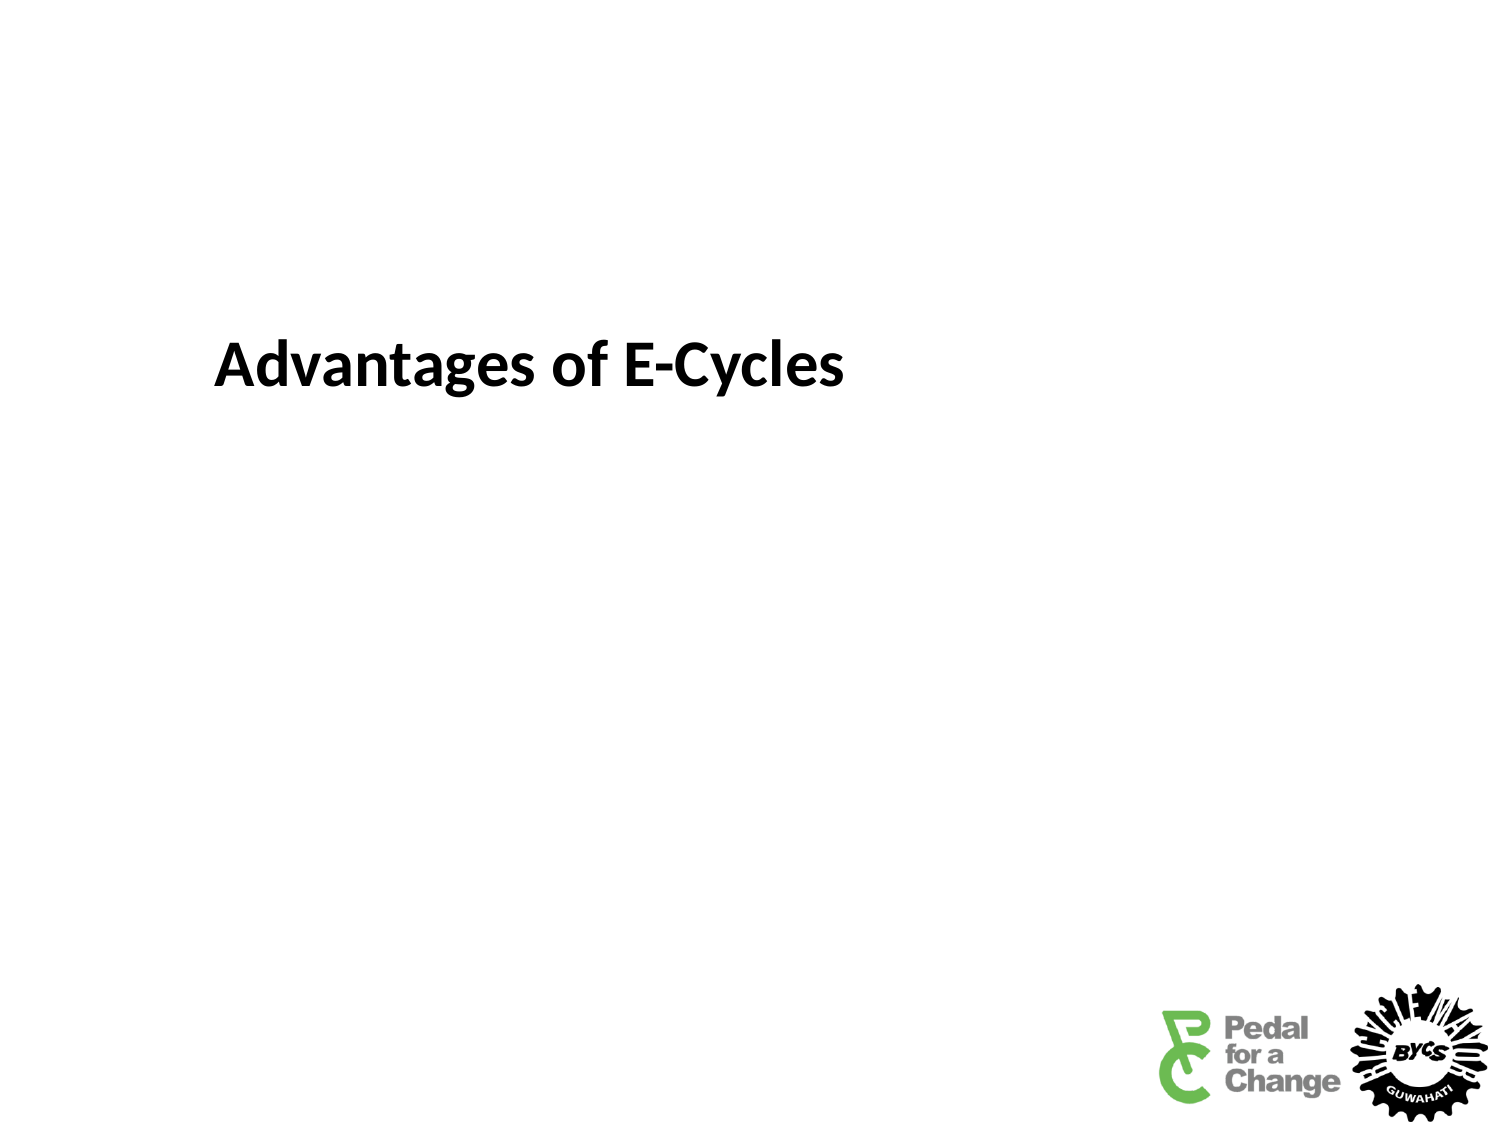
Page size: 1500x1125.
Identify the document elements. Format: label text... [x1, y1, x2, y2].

picture [1147, 984, 1488, 1123]
text_box Advantages of E-Cycles [200, 312, 1288, 488]
